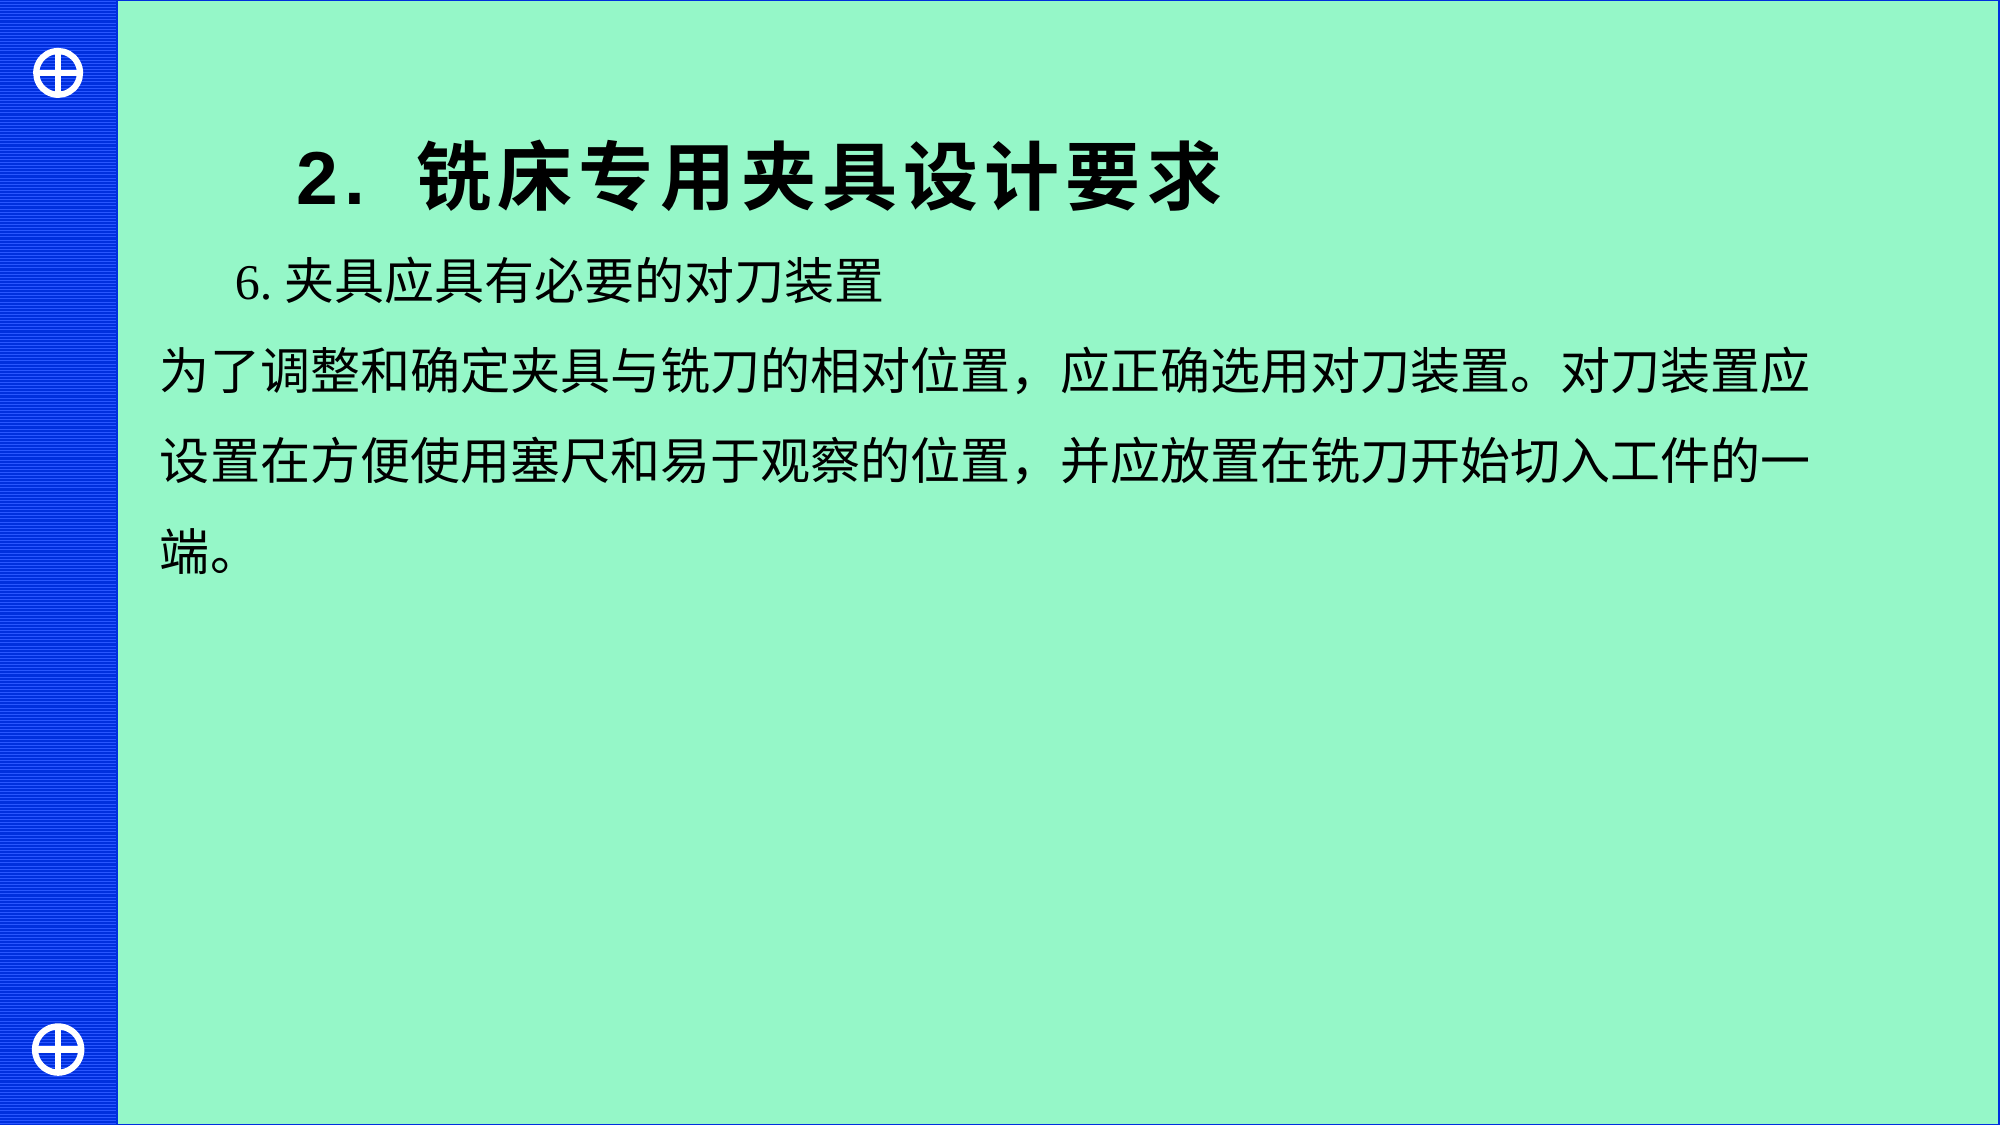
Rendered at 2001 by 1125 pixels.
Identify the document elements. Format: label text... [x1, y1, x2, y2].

text_box 6.夹具应具有必要的对刀装置 为了调整和确定夹具与铣刀的相对位置，应正确选用对刀装置。对刀装置应设置在方便使用塞尺和易于观察的位置，并应放置在铣刀开始切入工件的一端。 [145, 212, 1853, 588]
text_box 2. 铣床专用夹具设计要求 [173, 106, 1462, 212]
